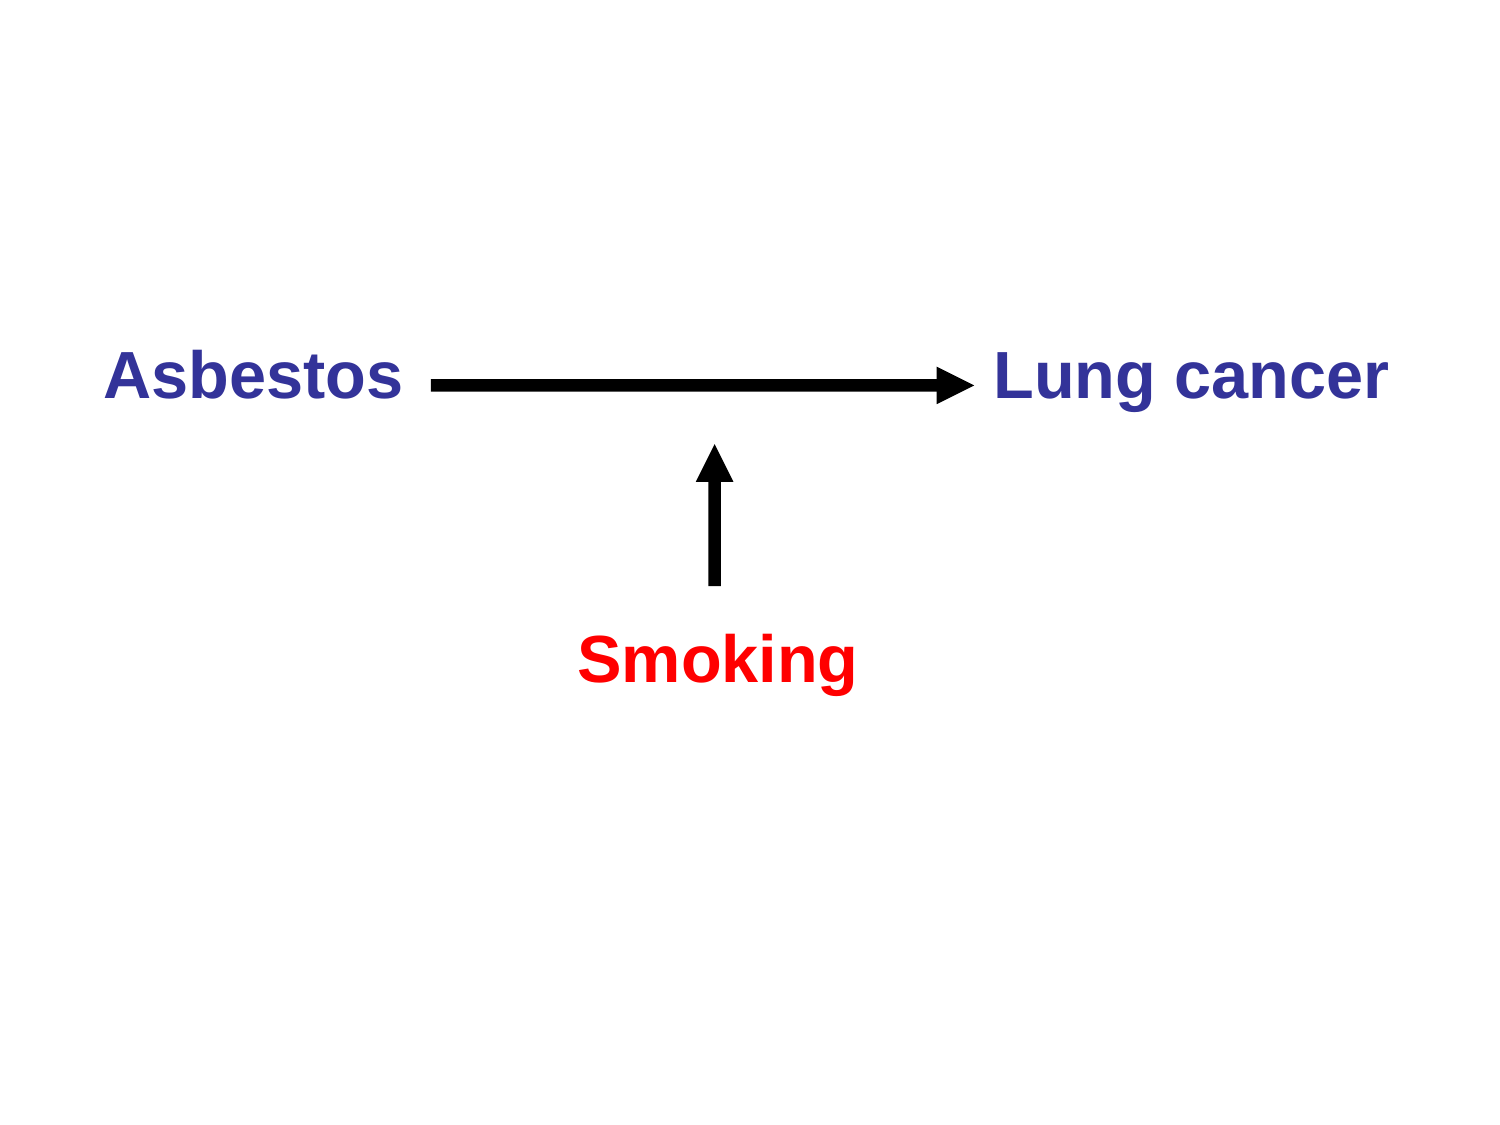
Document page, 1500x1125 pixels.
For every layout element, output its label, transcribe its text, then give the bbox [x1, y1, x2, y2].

text_box [708, 444, 721, 587]
text_box [430, 379, 975, 392]
text_box Smoking [562, 608, 874, 703]
text_box Asbestos Lung cancer [88, 324, 1483, 420]
